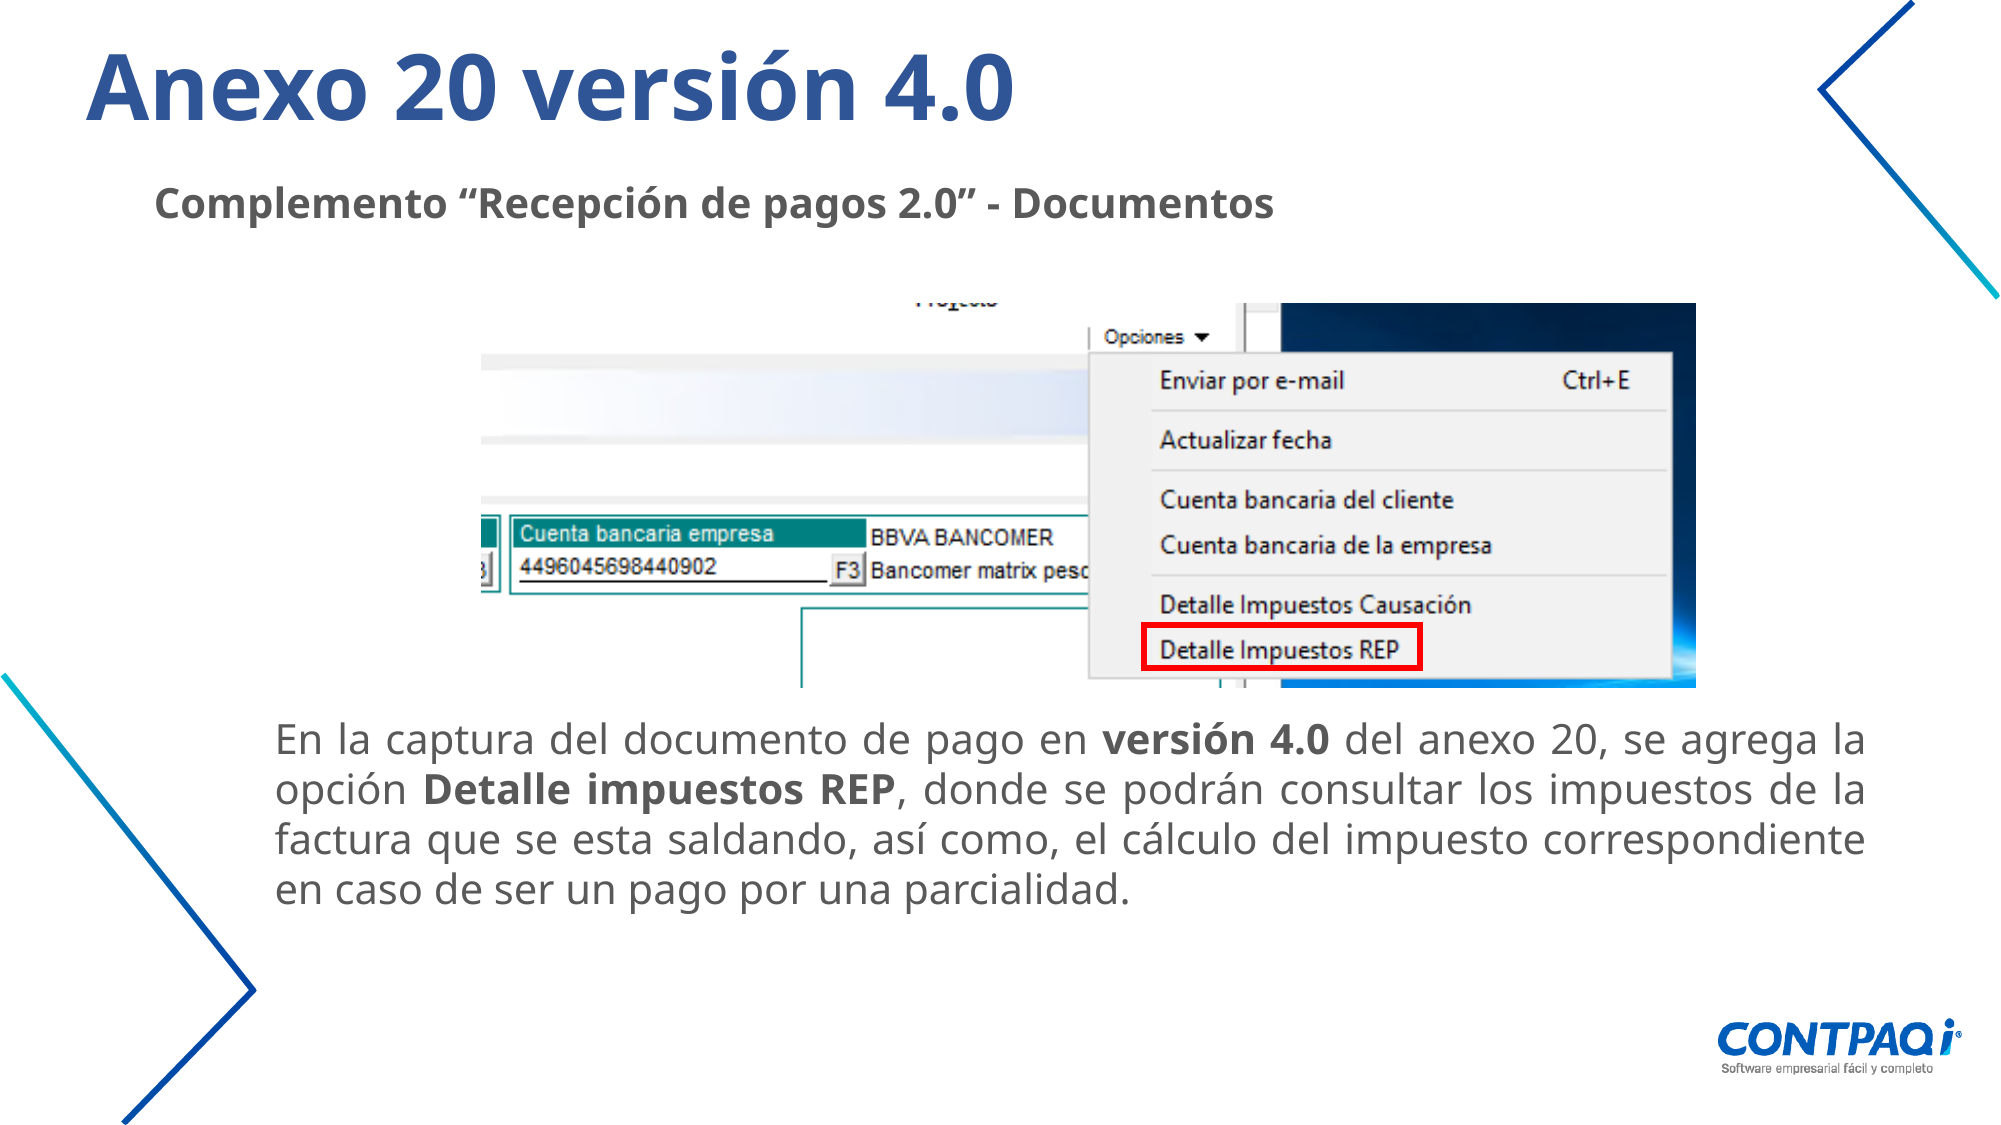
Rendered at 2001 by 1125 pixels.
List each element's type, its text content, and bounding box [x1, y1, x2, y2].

picture [1718, 1018, 1962, 1075]
text_box En la captura del documento de pago en versión 4.0 del anexo 20, se agrega la opción Detalle impuestos REP, donde se podrán consultar los impuestos de la factura que se esta saldando, así como, el cálculo del impuesto correspondiente en caso de ser un pago por una parcialidad. [259, 705, 1882, 921]
title Anexo 20 versión 4.0 [71, 19, 1372, 162]
picture [1816, 0, 2000, 300]
picture [0, 672, 257, 1125]
picture [480, 303, 1696, 688]
text_box Complemento “Recepción de pagos 2.0” - Documentos [139, 169, 1861, 235]
